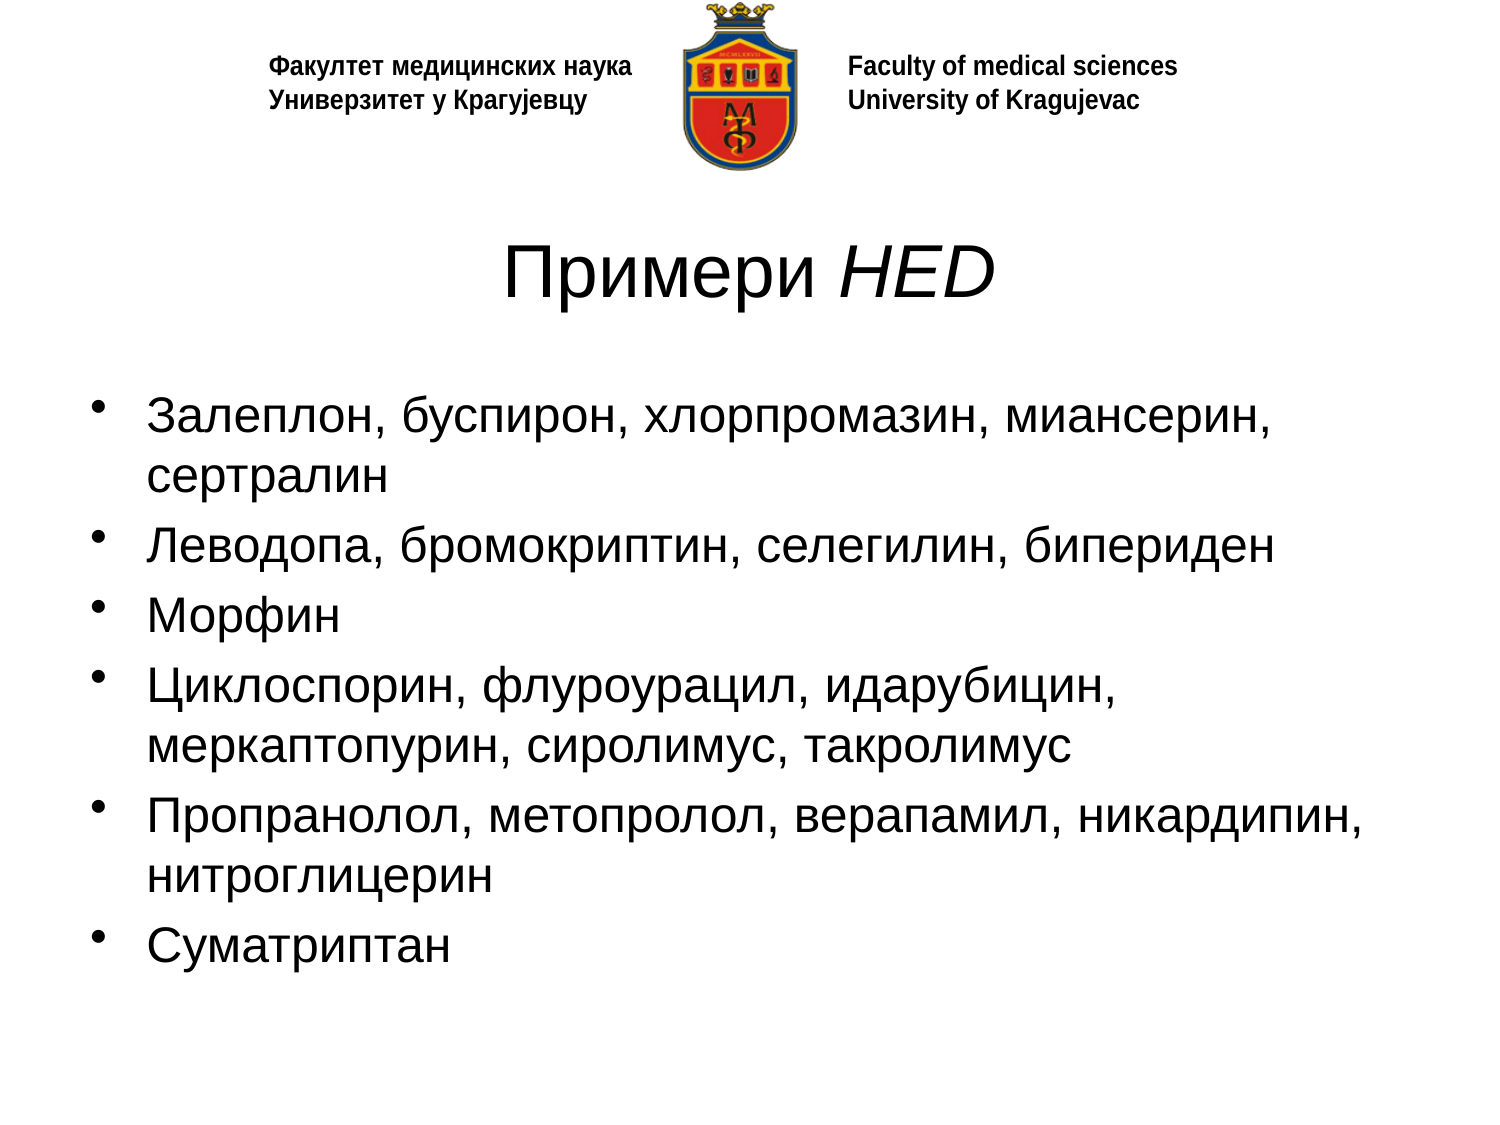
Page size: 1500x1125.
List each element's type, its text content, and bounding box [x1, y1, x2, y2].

list Залеплон, буспирон, хлорпромазин, миансерин, сертралин Леводопа, бромокриптин, селегилин, бипериден Морфин Циклоспорин, флуроурацил, идарубицин, меркаптопурин, сиролимус, такролимус Пропранолол, метопролол, верапамил, никардипин, нитроглицерин Суматриптан [74, 374, 1426, 1118]
title Примери HED [74, 173, 1426, 362]
